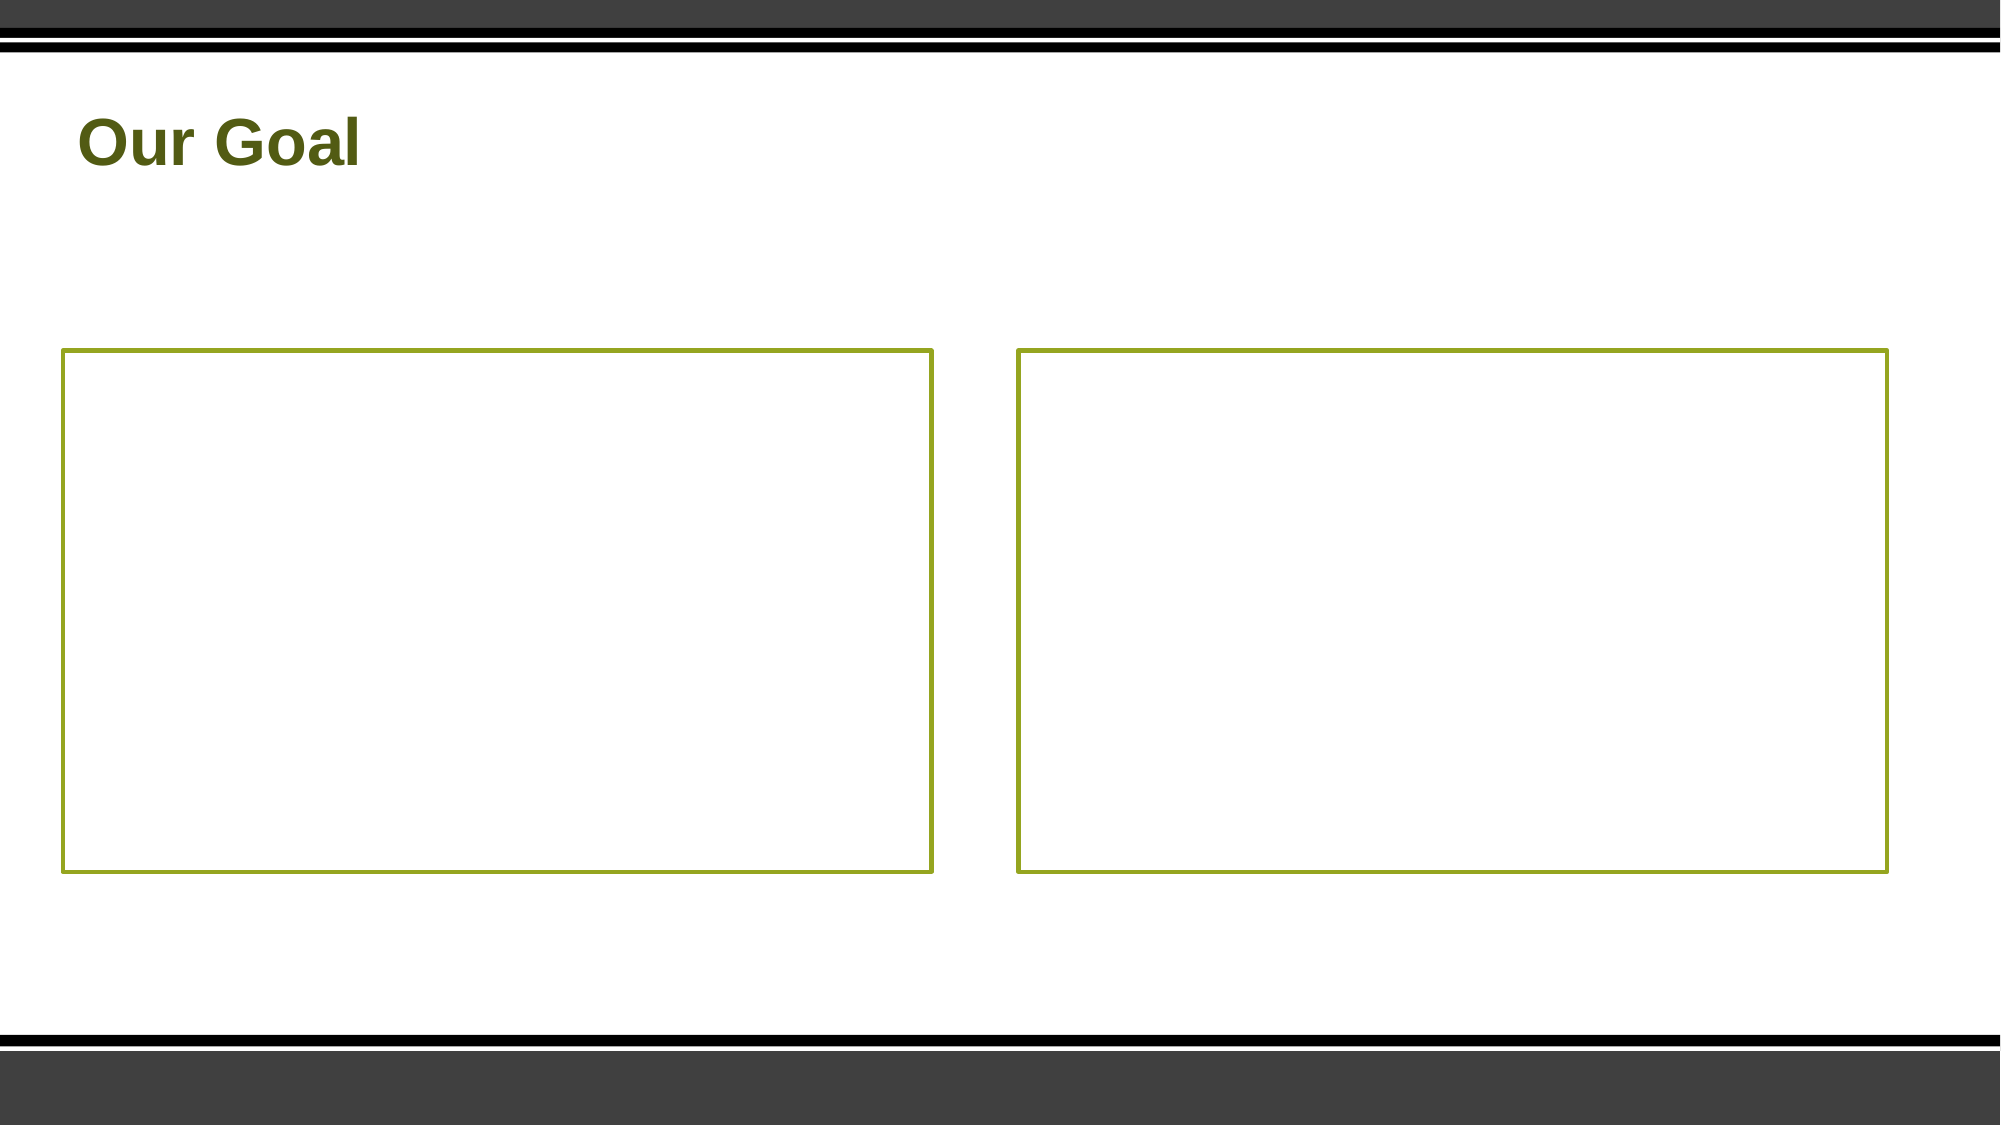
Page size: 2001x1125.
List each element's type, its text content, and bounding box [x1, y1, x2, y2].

title Our Goal [62, 99, 1888, 188]
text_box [62, 350, 1888, 873]
